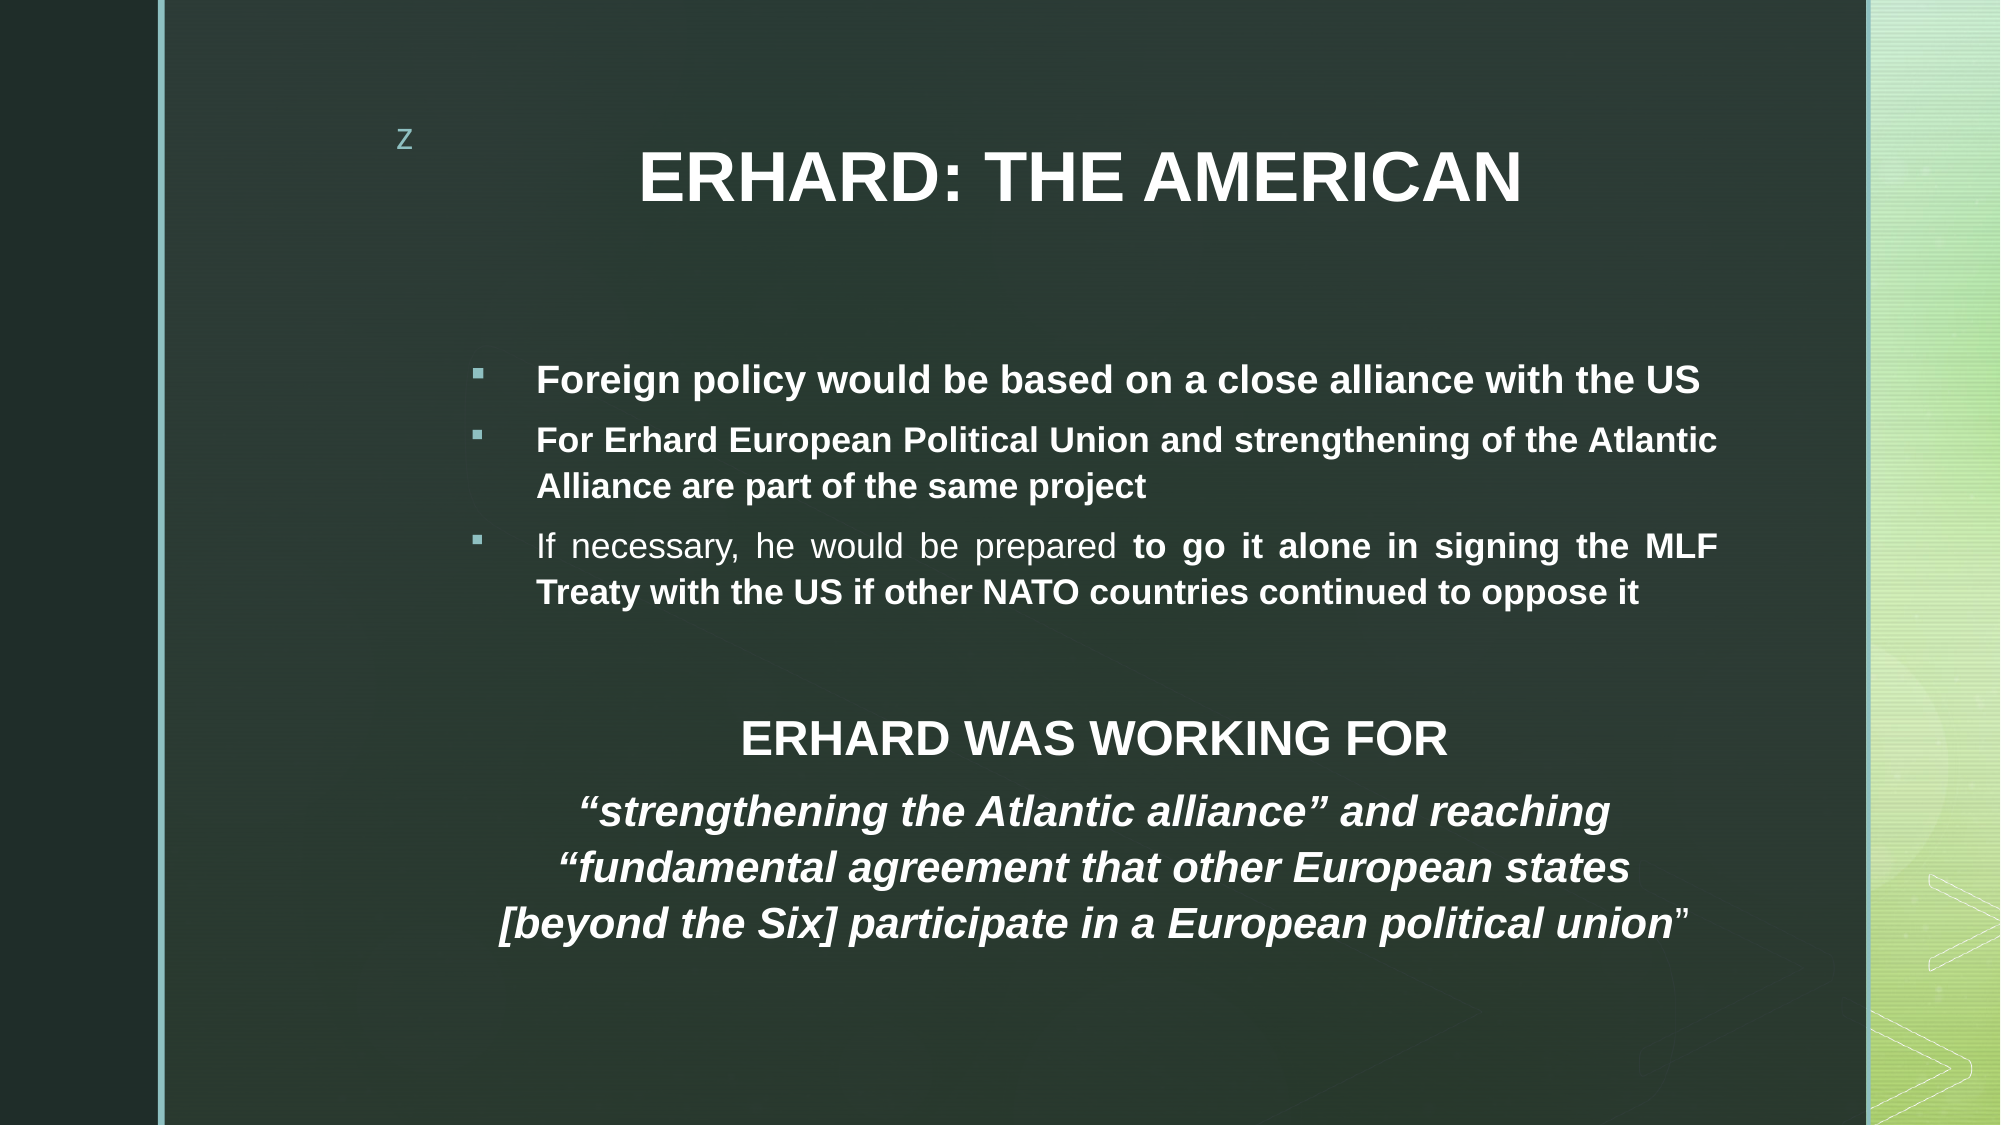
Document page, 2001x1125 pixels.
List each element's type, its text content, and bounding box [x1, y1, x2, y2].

title ERHARD: THE AMERICAN [428, 132, 1734, 310]
picture [1871, 0, 2001, 1125]
list Foreign policy would be based on a close alliance with the US For Erhard European Political Union and strengthening of the Atlantic Alliance are part of the same project If necessary, he would be prepared to go it alone in signing the MLF Treaty with the US if other NATO countries continued to oppose it ERHARD WAS WORKING FOR “strengthening the Atlantic alliance” and reaching “fundamental agreement that other European states [beyond the Six] participate in a European political union” [454, 336, 1734, 993]
